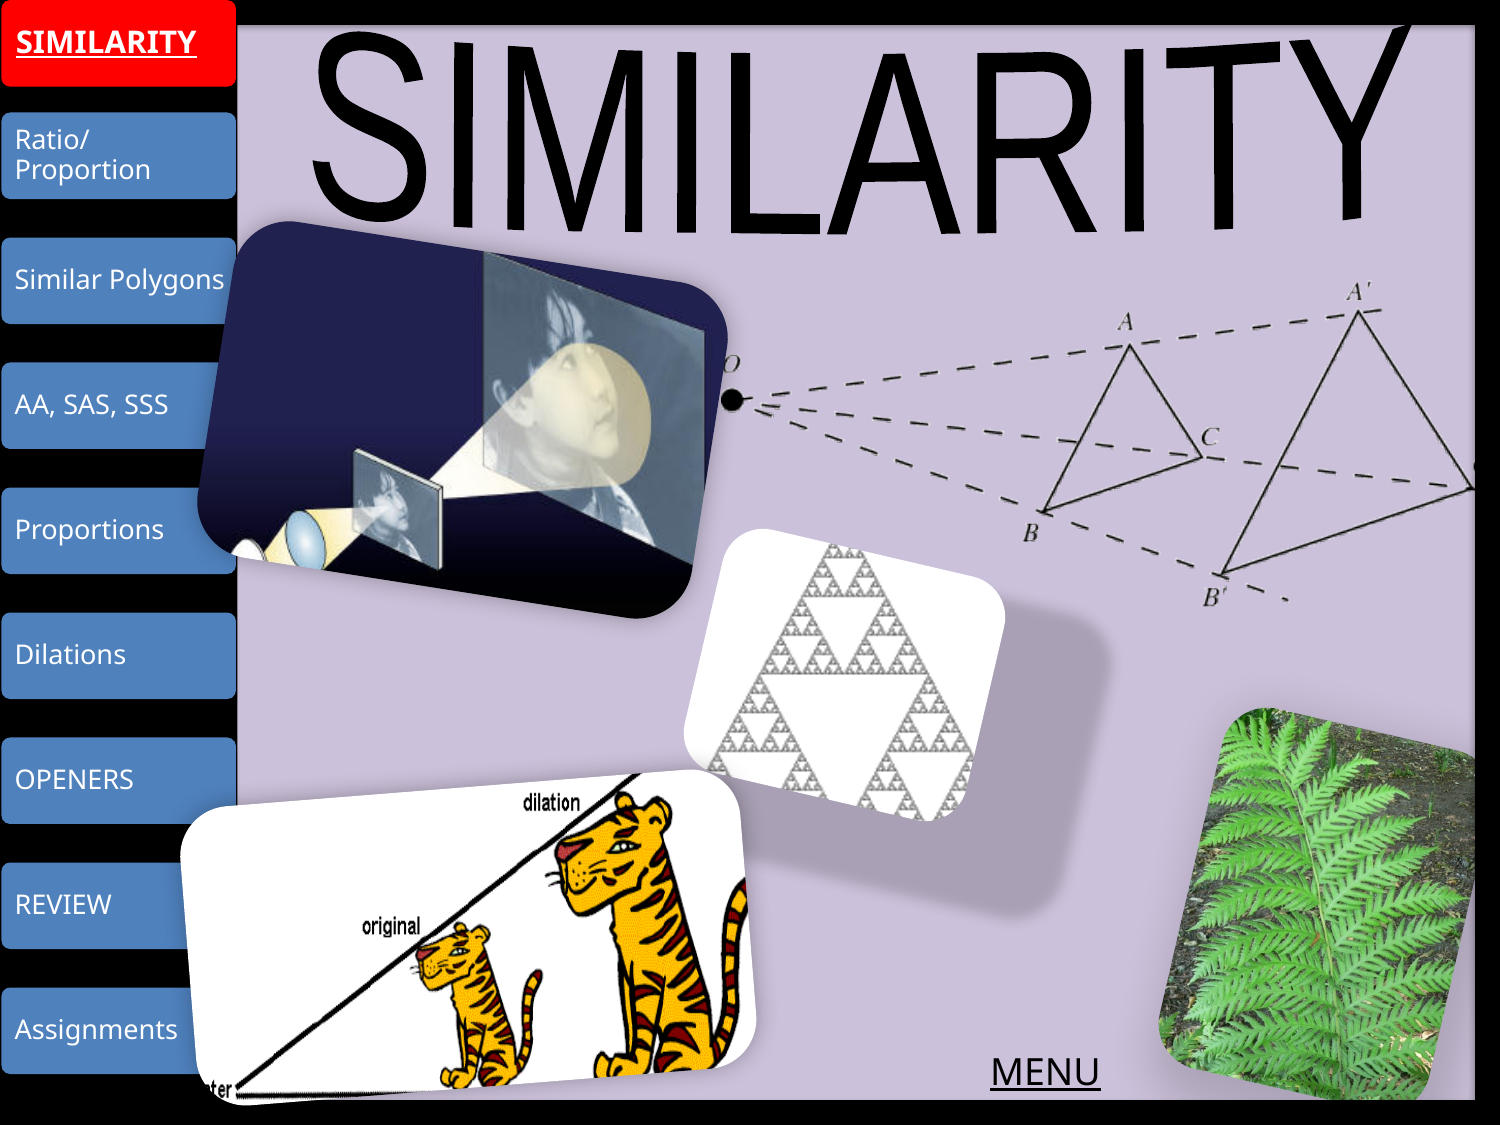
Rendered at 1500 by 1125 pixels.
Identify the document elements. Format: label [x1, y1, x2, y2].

picture [187, 787, 750, 1088]
picture [212, 249, 713, 591]
text_box [0, 0, 238, 1125]
text_box [238, 0, 1500, 1125]
